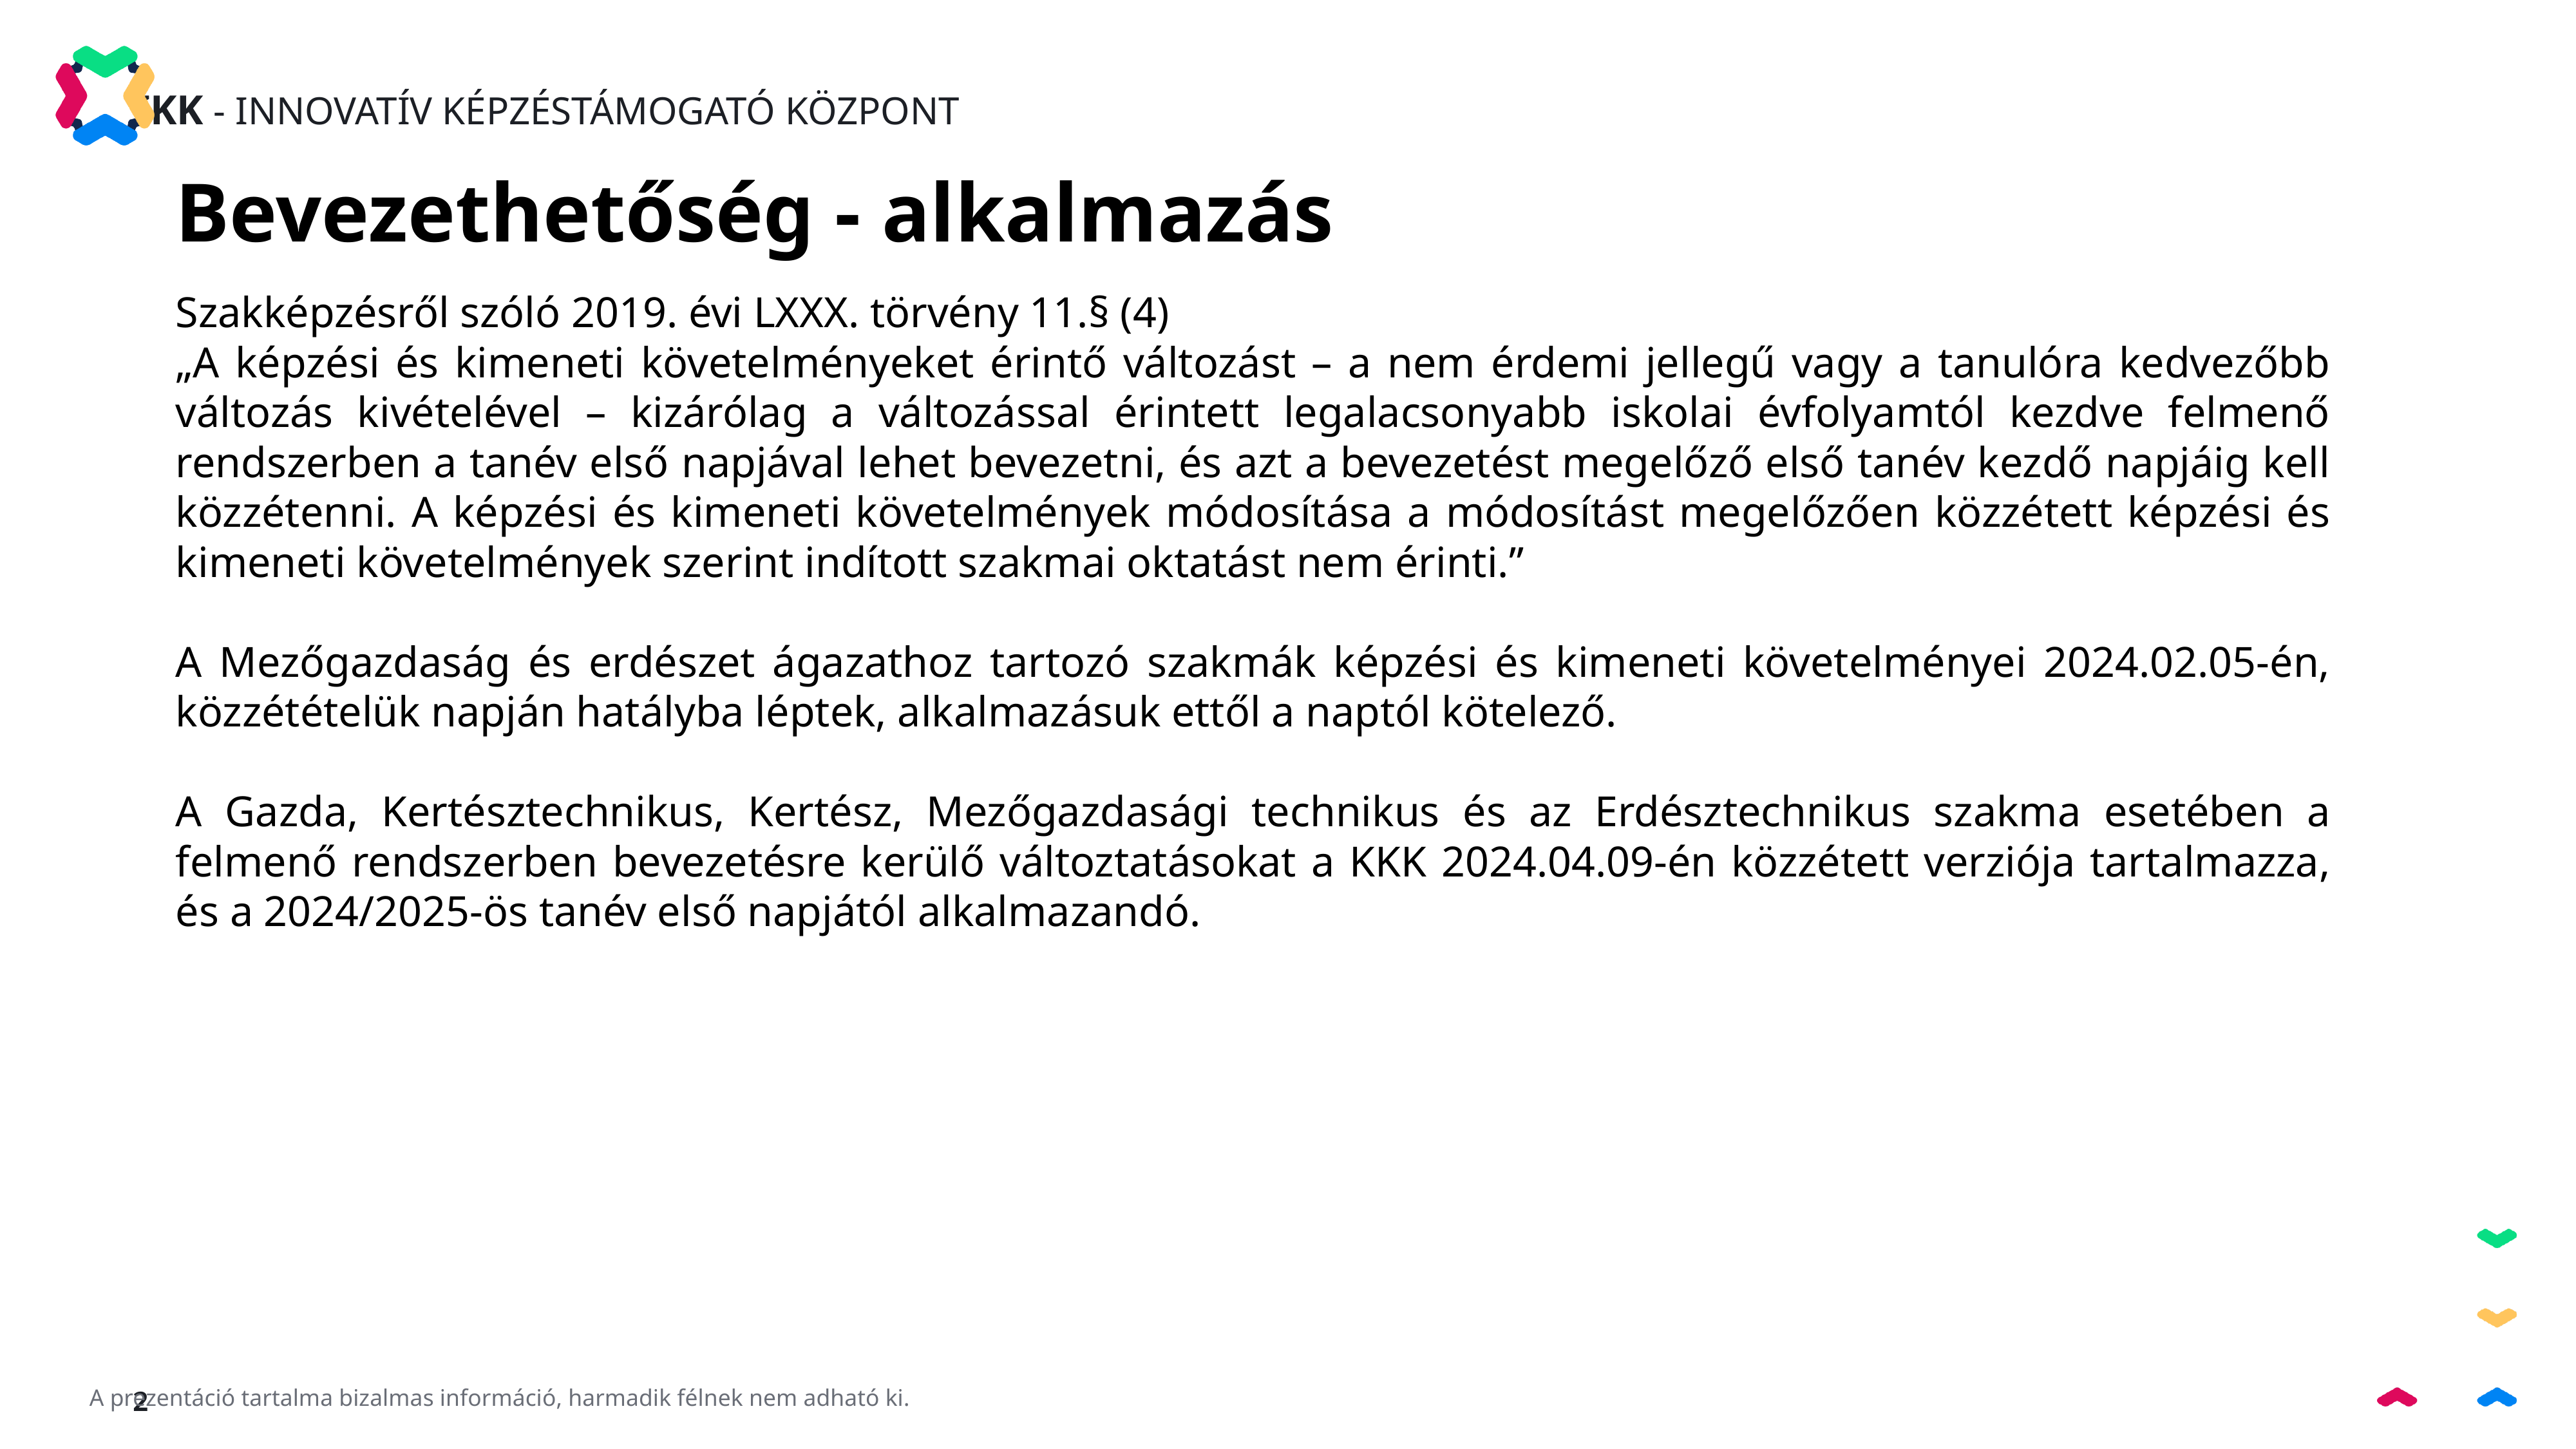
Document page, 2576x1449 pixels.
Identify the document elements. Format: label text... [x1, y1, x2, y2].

picture [2377, 1229, 2517, 1406]
list Szakképzésről szóló 2019. évi LXXX. törvény 11.§ (4) „A képzési és kimeneti követelményeket érintő változást – a nem érdemi jellegű vagy a tanulóra kedvezőbb változás kivételével – kizárólag a változással érintett legalacsonyabb iskolai évfolyamtól kezdve felmenő rendszerben a tanév első napjával lehet bevezetni, és azt a bevezetést megelőző első tanév kezdő napjáig kell közzétenni. A képzési és kimeneti követelmények módosítása a módosítást megelőzően közzétett képzési és kimeneti követelmények szerint indított szakmai oktatást nem érinti.” A Mezőgazdaság és erdészet ágazathoz tartozó szakmák képzési és kimeneti követelményei 2024.02.05-én, közzétételük napján hatályba léptek, alkalmazásuk ettől a naptól kötelező. A Gazda, Kertésztechnikus, Kertész, Mezőgazdasági technikus és az Erdésztechnikus szakma esetében a felmenő rendszerben bevezetésre kerülő változtatásokat a KKK 2024.04.09-én közzétett verziója tartalmazza, és a 2024/2025-ös tanév első napjától alkalmazandó. [175, 286, 2332, 1288]
list Bevezethetőség - alkalmazás [175, 161, 2275, 286]
picture [55, 46, 155, 146]
